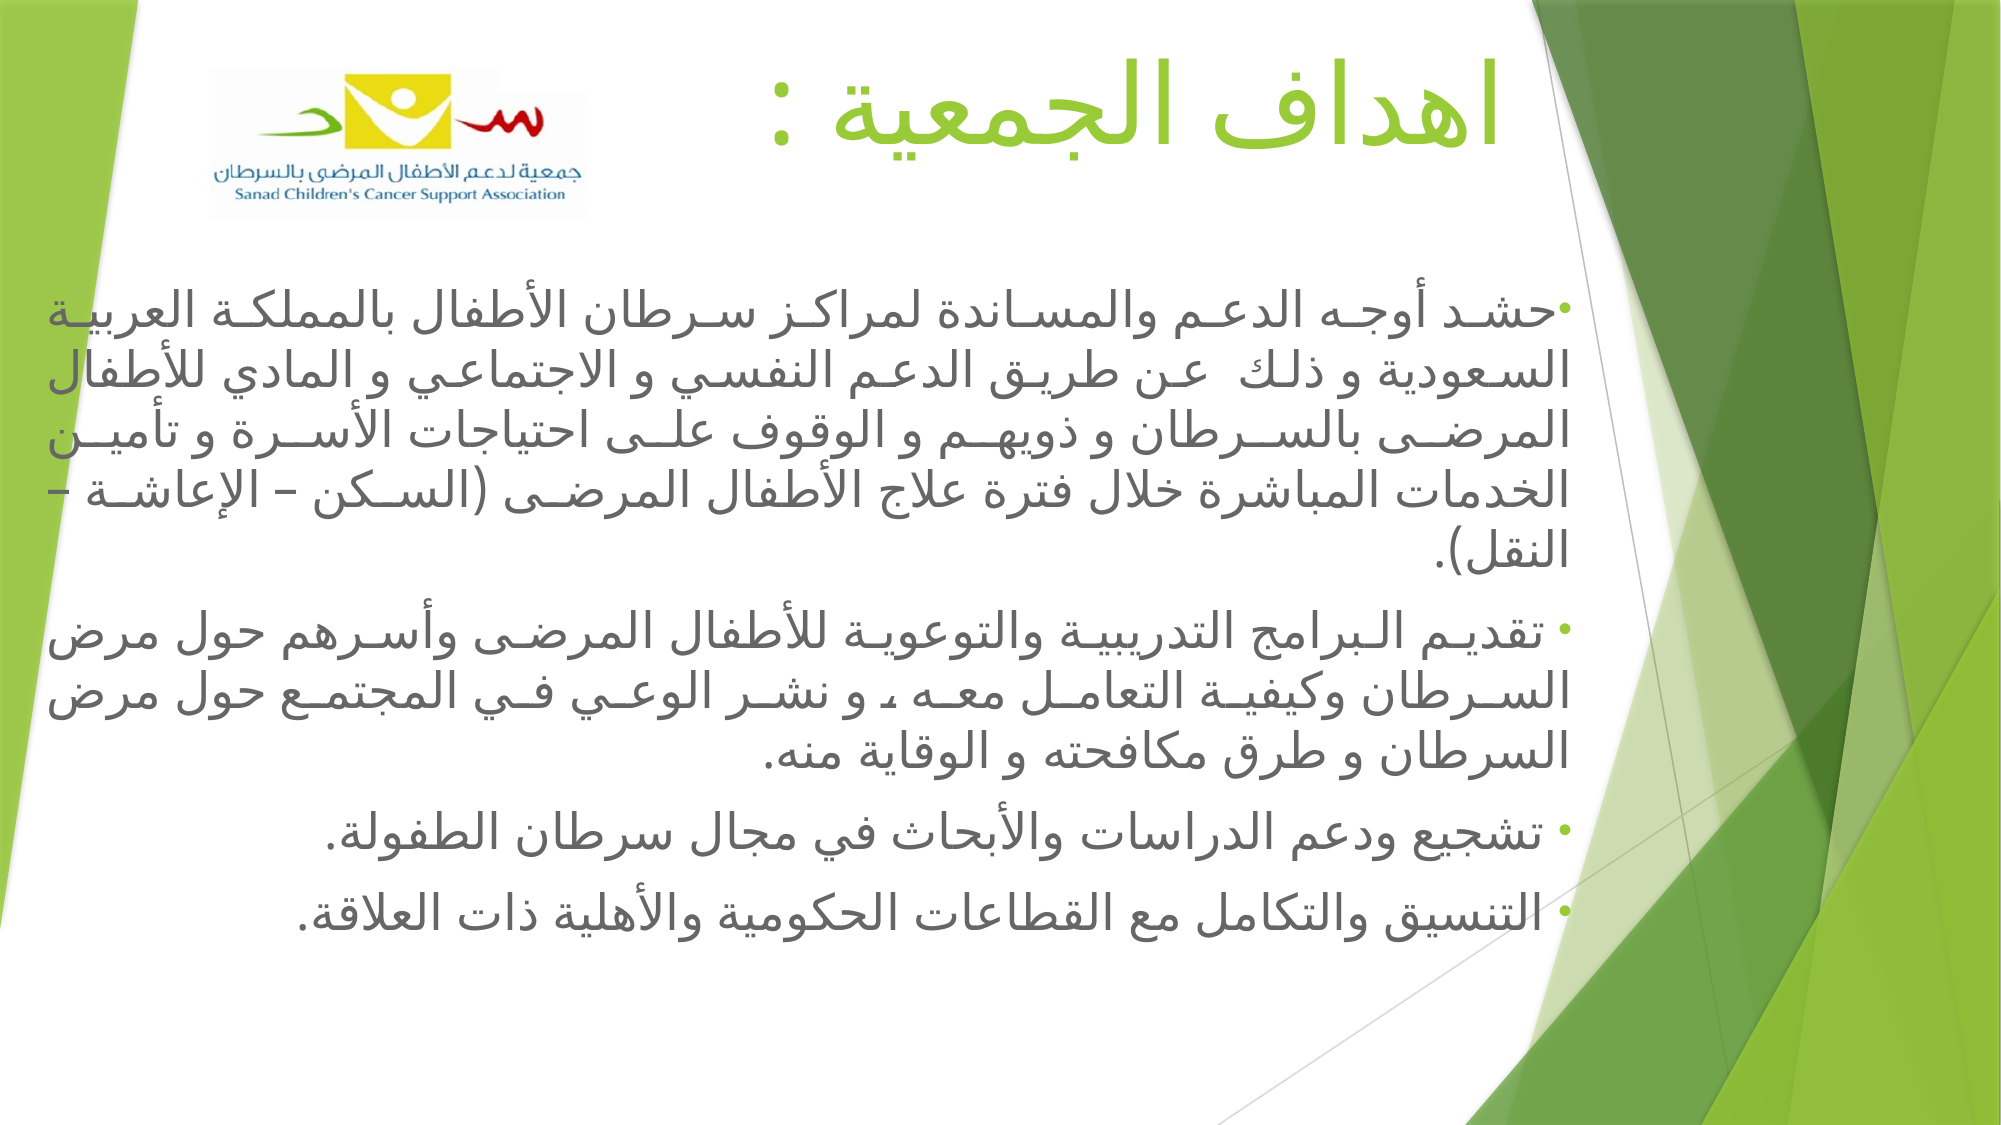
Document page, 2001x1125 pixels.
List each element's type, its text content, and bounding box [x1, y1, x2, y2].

title اهداف الجمعية : [247, 24, 1522, 204]
subtitle حشد أوجه الدعم والمساندة لمراكز سرطان الأطفال بالمملكة العربية السعودية و ذلك عن طريق الدعم النفسي و الاجتماعي و المادي للأطفال المرضى بالسرطان و ذويهم و الوقوف على احتياجات الأسرة و تأمين الخدمات المباشرة خلال فترة علاج الأطفال المرضى (السكن – الإعاشة – النقل). تقديم البرامج التدريبية والتوعوية للأطفال المرضى وأسرهم حول مرض السرطان وكيفية التعامل معه ، و نشر الوعي في المجتمع حول مرض السرطان و طرق مكافحته و الوقاية منه. تشجيع ودعم الدراسات والأبحاث في مجال سرطان الطفولة. التنسيق والتكامل مع القطاعات الحكومية والأهلية ذات العلاقة. [31, 204, 1588, 1024]
picture [184, 44, 657, 235]
